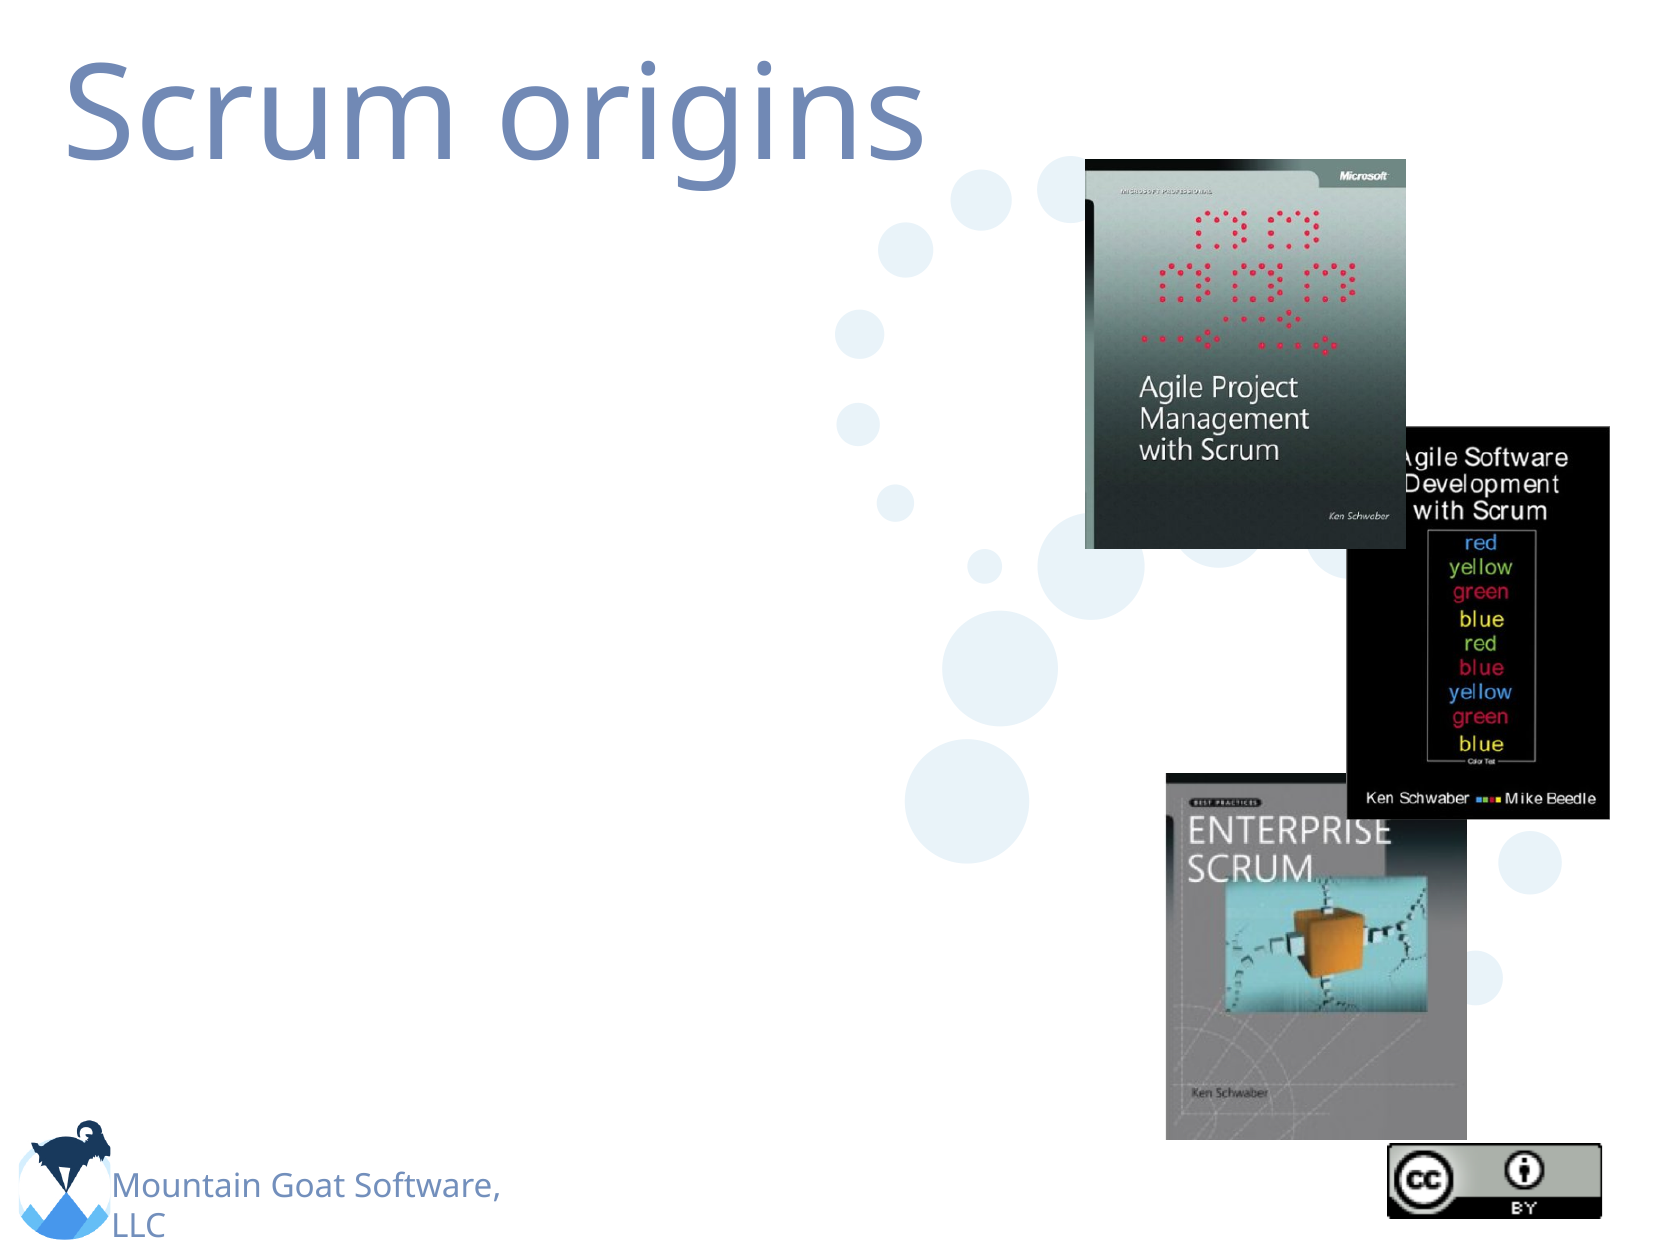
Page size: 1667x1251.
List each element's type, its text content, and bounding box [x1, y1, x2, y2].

title Scrum origins [55, 18, 1609, 195]
picture [1085, 159, 1610, 1140]
picture [18, 1120, 111, 1240]
picture [1387, 1143, 1603, 1219]
